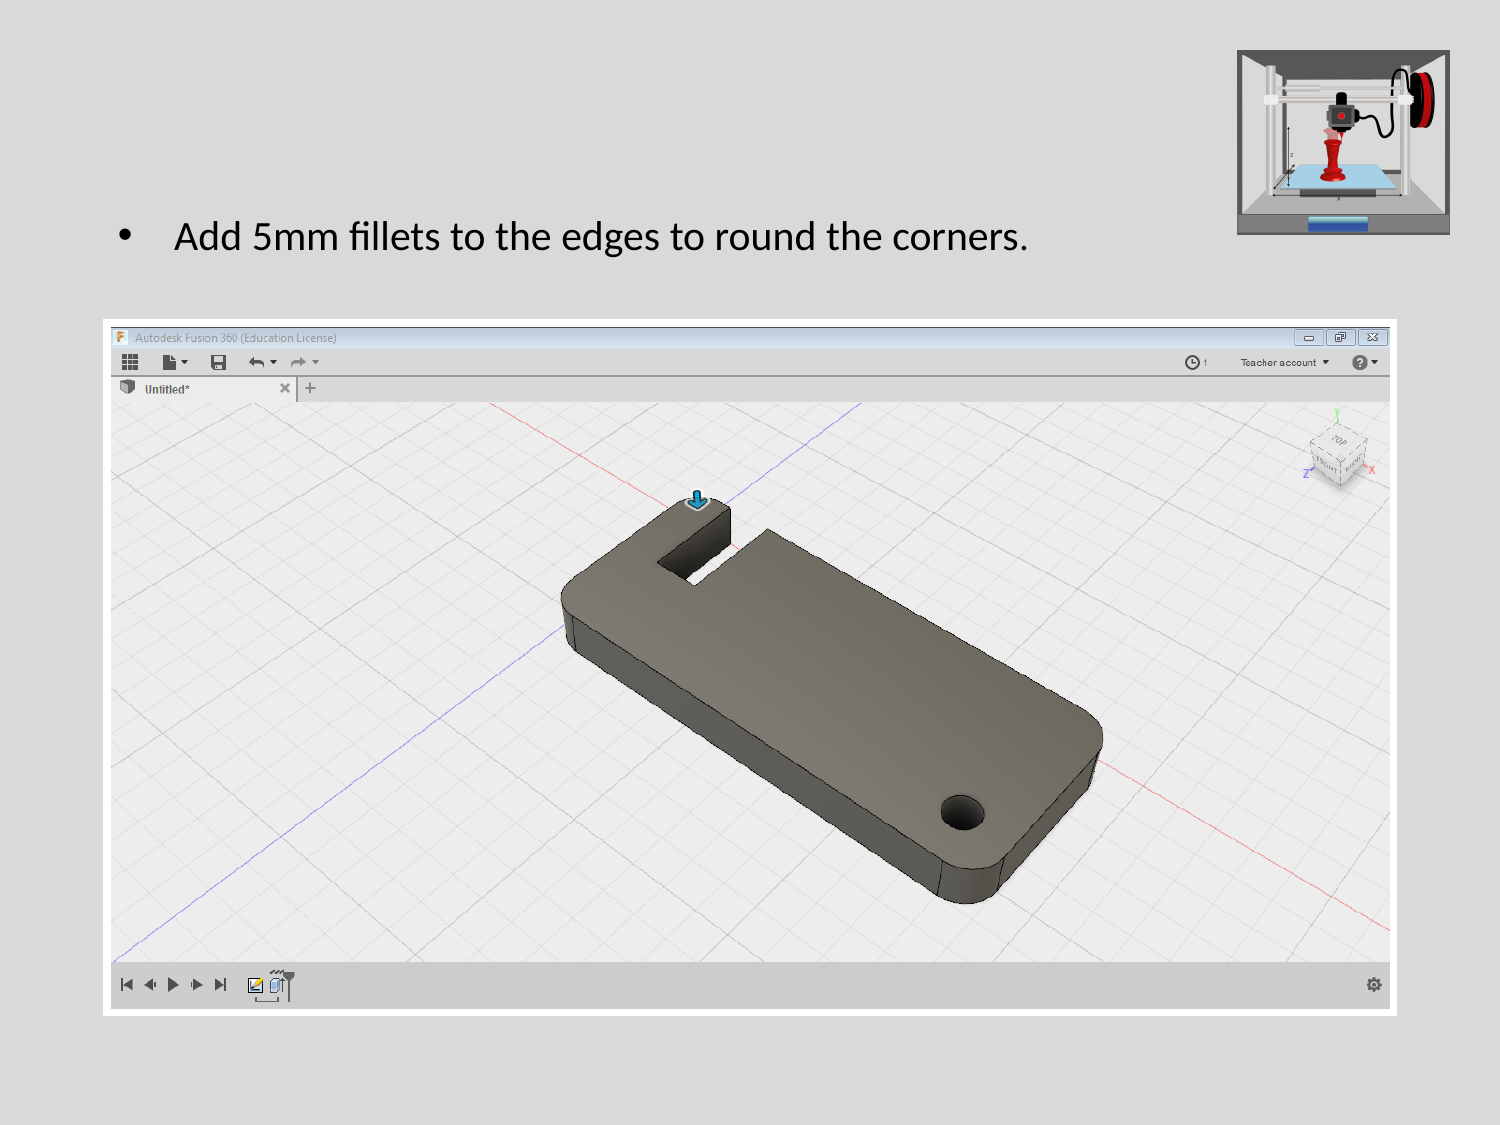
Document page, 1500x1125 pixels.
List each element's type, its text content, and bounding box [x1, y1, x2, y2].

picture [1237, 50, 1450, 235]
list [103, 319, 1397, 1016]
text_box Add 5mm fillets to the edges to round the corners. [103, 201, 1176, 267]
